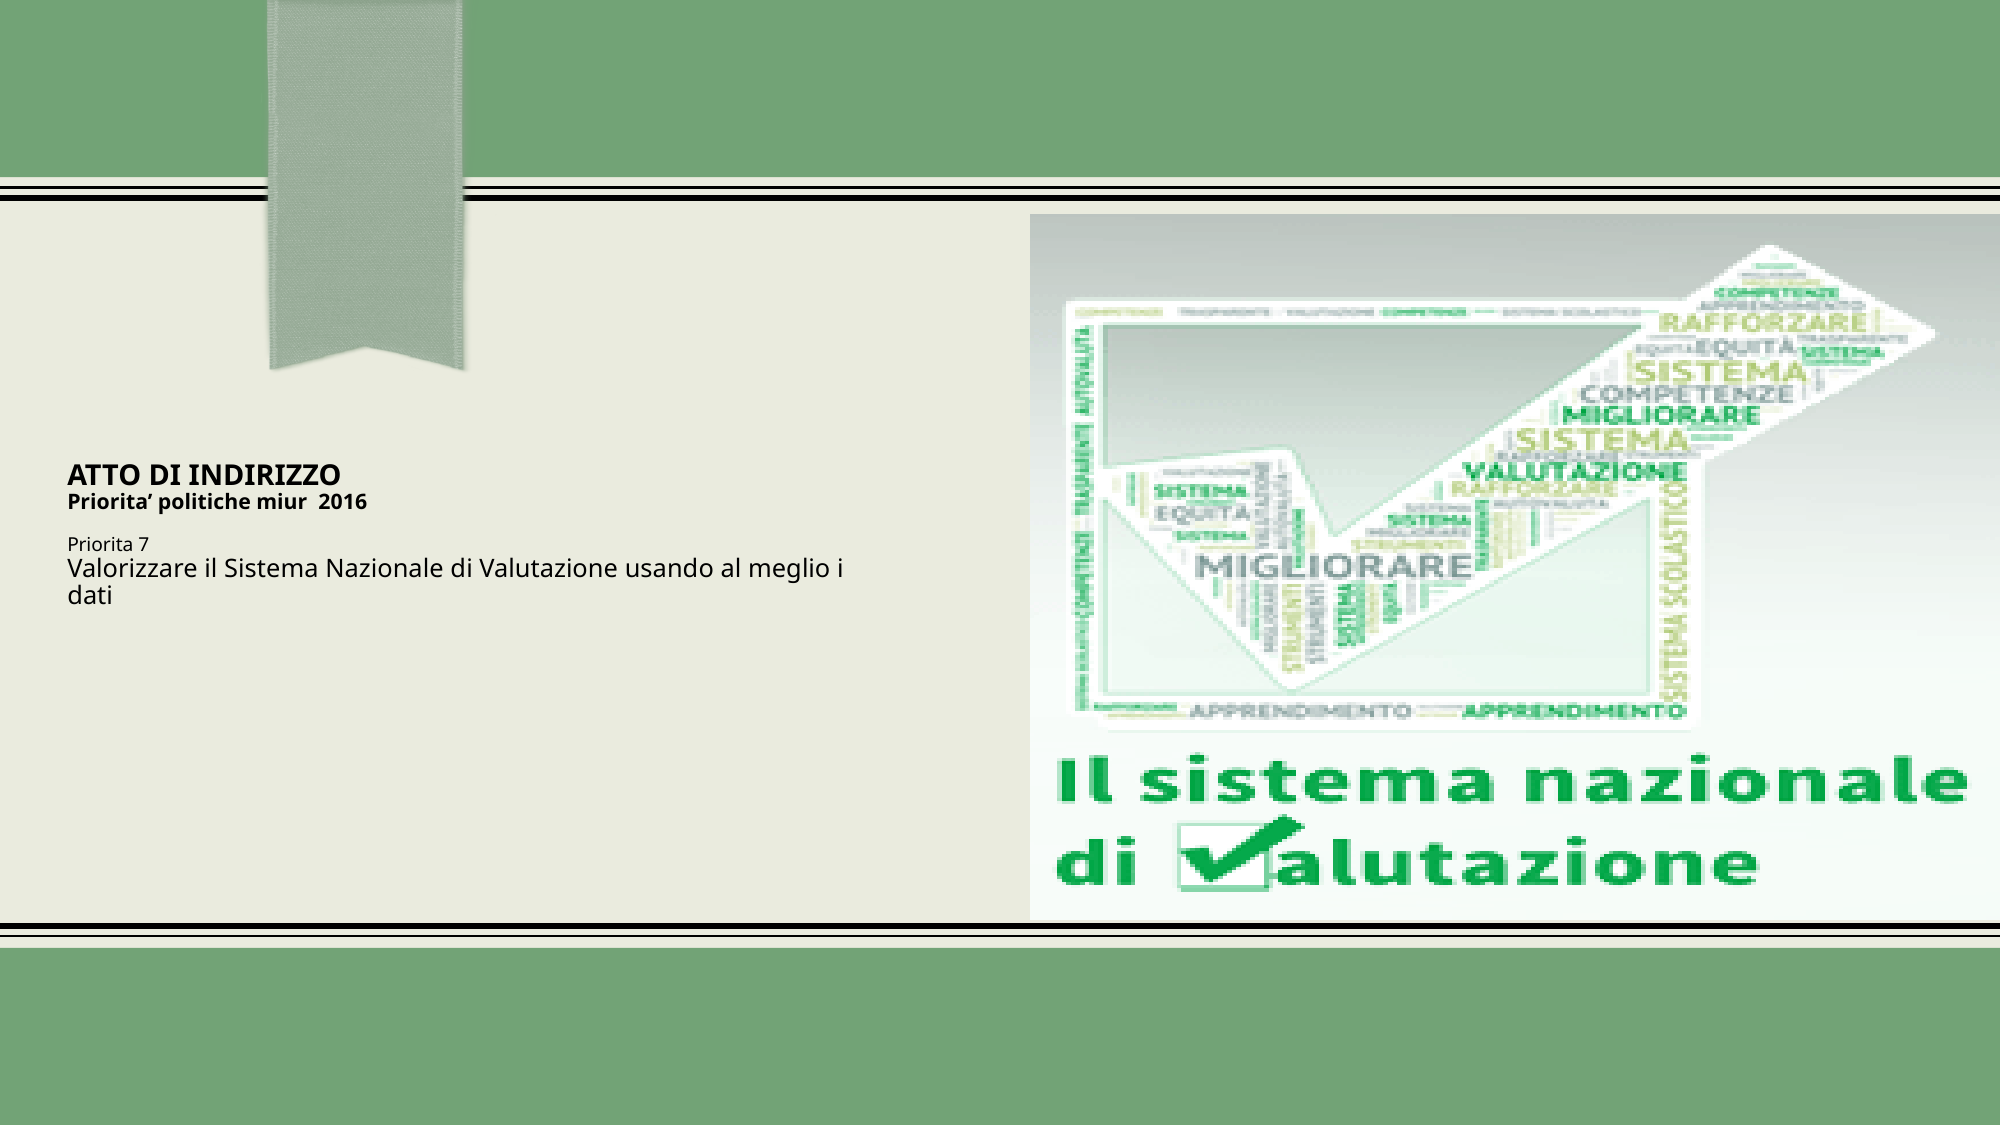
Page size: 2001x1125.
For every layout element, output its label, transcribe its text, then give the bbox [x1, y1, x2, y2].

text_box [59, 424, 1025, 484]
title atto di indirizzo Priorita’ politiche miur 2016 Priorita 7 Valorizzare il Sistema Nazionale di Valutazione usando al meglio i dati [66, 253, 885, 424]
title atto di indirizzo Priorita’ politiche miur 2016 Priorita 7 Valorizzare il Sistema Nazionale di Valutazione usando al meglio i dati [66, 484, 885, 845]
picture [1030, 213, 2000, 920]
